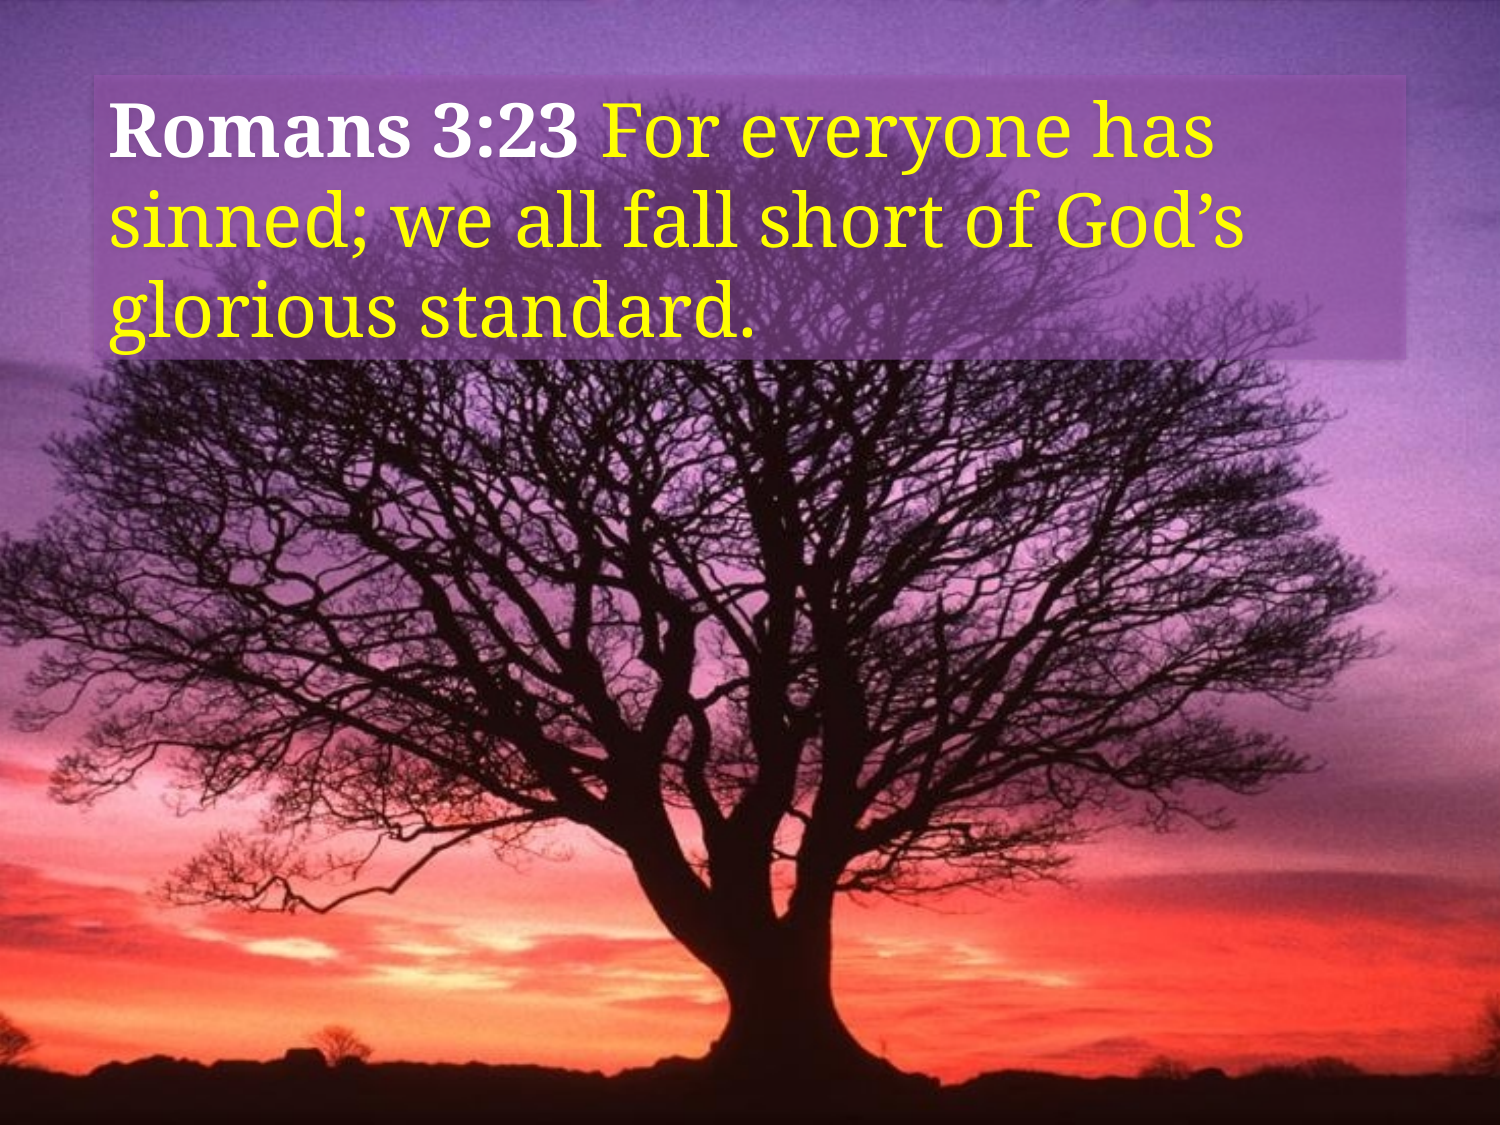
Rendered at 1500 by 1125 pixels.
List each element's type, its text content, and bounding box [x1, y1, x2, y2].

text_box Romans 3:23 For everyone has sinned; we all fall short of God’s glorious standard. [93, 74, 1407, 360]
picture [0, 0, 1500, 1125]
